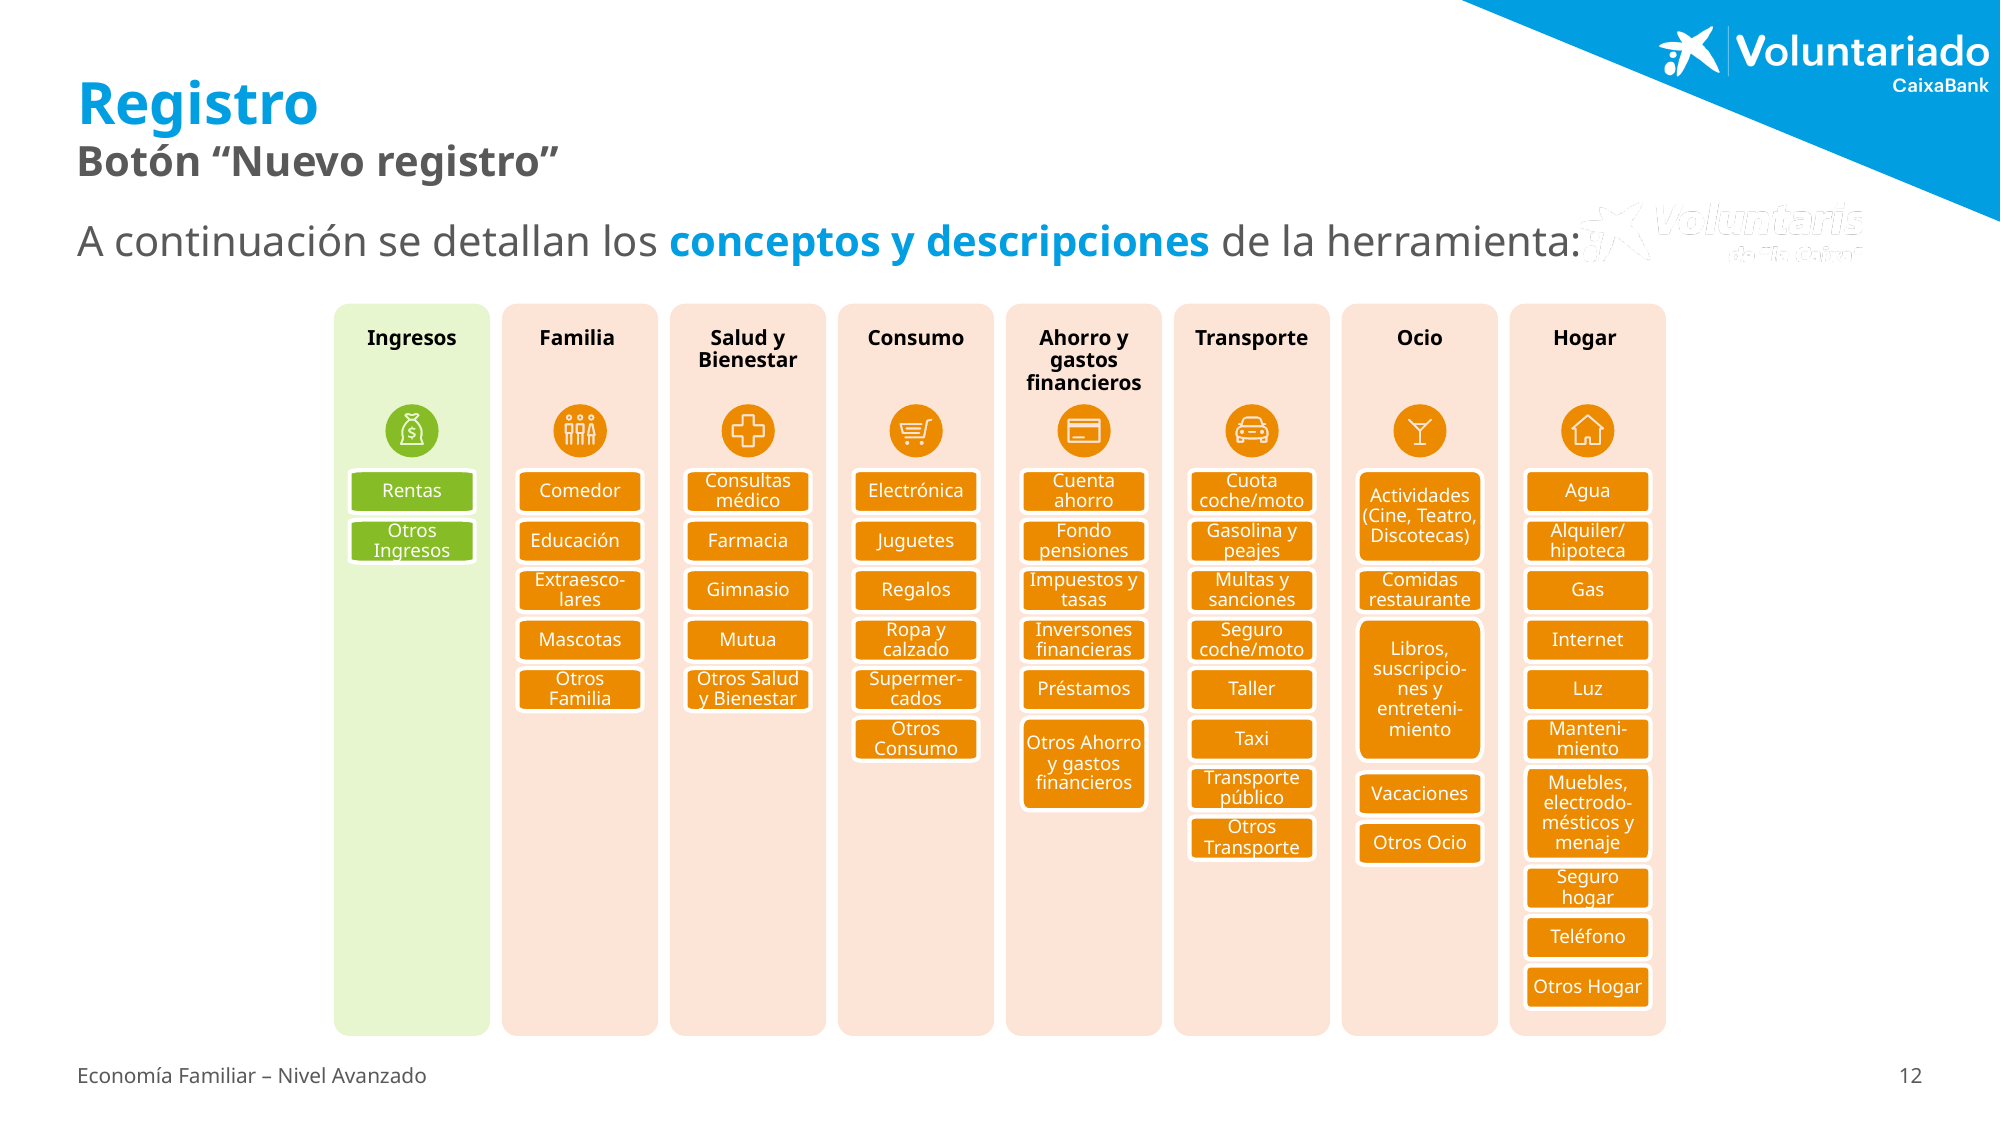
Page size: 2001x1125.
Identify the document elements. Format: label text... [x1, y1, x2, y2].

text_box [1561, 404, 1615, 458]
text_box Otros Salud y Bienestar [683, 665, 813, 714]
text_box Internet [1523, 616, 1653, 664]
text_box [1225, 404, 1279, 458]
text_box Inversones financieras [1019, 616, 1149, 664]
text_box Electrónica [851, 467, 981, 516]
text_box Regalos [851, 567, 981, 615]
picture [1981, 78, 1985, 91]
text_box Juguetes [851, 517, 981, 565]
text_box Comedor [515, 467, 645, 516]
text_box Seguro coche/moto [1187, 616, 1317, 664]
text_box Cuota coche/moto [1187, 467, 1317, 516]
text_box [385, 404, 439, 458]
picture [1946, 79, 1952, 91]
picture [1892, 45, 1903, 65]
text_box Agua [1523, 468, 1653, 516]
text_box Otros Ocio [1355, 819, 1485, 868]
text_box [553, 403, 608, 458]
text_box Mutua [683, 616, 813, 664]
text_box Luz [1523, 665, 1653, 714]
text_box Fondo pensiones [1019, 517, 1149, 565]
text_box Manteni-miento [1523, 715, 1653, 763]
picture [1665, 62, 1675, 74]
text_box Ocio [1341, 303, 1498, 1036]
text_box Supermer-cados [851, 665, 981, 714]
text_box [1393, 404, 1447, 458]
picture [1661, 27, 1718, 75]
text_box Otros Familia [515, 665, 645, 714]
title Registro [77, 66, 1235, 134]
text_box Ahorro y gastos financieros [1005, 303, 1163, 1036]
text_box Otros Consumo [851, 715, 981, 763]
text_box Multas y sanciones [1187, 567, 1317, 615]
text_box Ingresos [333, 303, 491, 1036]
text_box Otros Ingresos [347, 517, 477, 565]
text_box Salud y Bienestar [669, 303, 827, 1036]
text_box Seguro hogar [1523, 864, 1653, 912]
picture [1793, 35, 1797, 65]
text_box Hogar [1509, 303, 1666, 1036]
text_box Familia [501, 303, 659, 1036]
text_box Taller [1187, 665, 1317, 714]
text_box Otros Hogar [1523, 963, 1653, 1011]
picture [1868, 45, 1885, 65]
text_box Consultas médico [683, 467, 813, 516]
text_box Teléfono [1523, 913, 1653, 962]
list Botón “Nuevo registro” [76, 134, 1235, 200]
text_box Transporte público [1187, 764, 1317, 813]
text_box Educación [515, 517, 645, 565]
picture [1967, 45, 1988, 65]
text_box Muebles, electrodo-mésticos y menaje [1523, 764, 1653, 862]
text_box Gimnasio [683, 567, 813, 615]
list A continuación se detallan los conceptos y descripciones de la herramienta: [77, 214, 1734, 358]
text_box Consumo [837, 303, 995, 1036]
picture [1941, 35, 1962, 65]
text_box [721, 404, 775, 458]
picture [1918, 45, 1936, 65]
text_box Vacaciones [1355, 770, 1485, 818]
text_box Impuestos y tasas [1019, 567, 1149, 615]
text_box Mascotas [515, 616, 645, 664]
text_box Préstamos [1019, 665, 1149, 714]
text_box Taxi [1187, 715, 1317, 763]
text_box Ropa y calzado [851, 616, 981, 664]
text_box Actividades (Cine, Teatro, Discotecas) [1355, 468, 1485, 565]
text_box Transporte [1173, 303, 1331, 1036]
text_box Libros, suscripcio-nes y entreteni-miento [1355, 616, 1485, 763]
text_box Farmacia [683, 517, 813, 565]
text_box [889, 404, 943, 458]
text_box Alquiler/ hipoteca [1523, 517, 1653, 565]
picture [1659, 83, 1681, 92]
picture [1766, 45, 1787, 65]
text_box Extraesco-lares [515, 567, 645, 615]
text_box Otros Transporte [1187, 814, 1317, 862]
text_box [1057, 404, 1111, 458]
picture [1737, 36, 1764, 66]
text_box Cuenta ahorro [1019, 467, 1149, 516]
picture [1852, 40, 1863, 65]
text_box Rentas [347, 468, 477, 516]
text_box Gasolina y peajes [1187, 517, 1317, 565]
picture [1804, 45, 1822, 65]
text_box Otros Ahorro y gastos financieros [1019, 715, 1149, 813]
picture [1829, 45, 1847, 65]
text_box Comidas restaurante [1355, 567, 1485, 615]
text_box Gas [1523, 567, 1653, 615]
